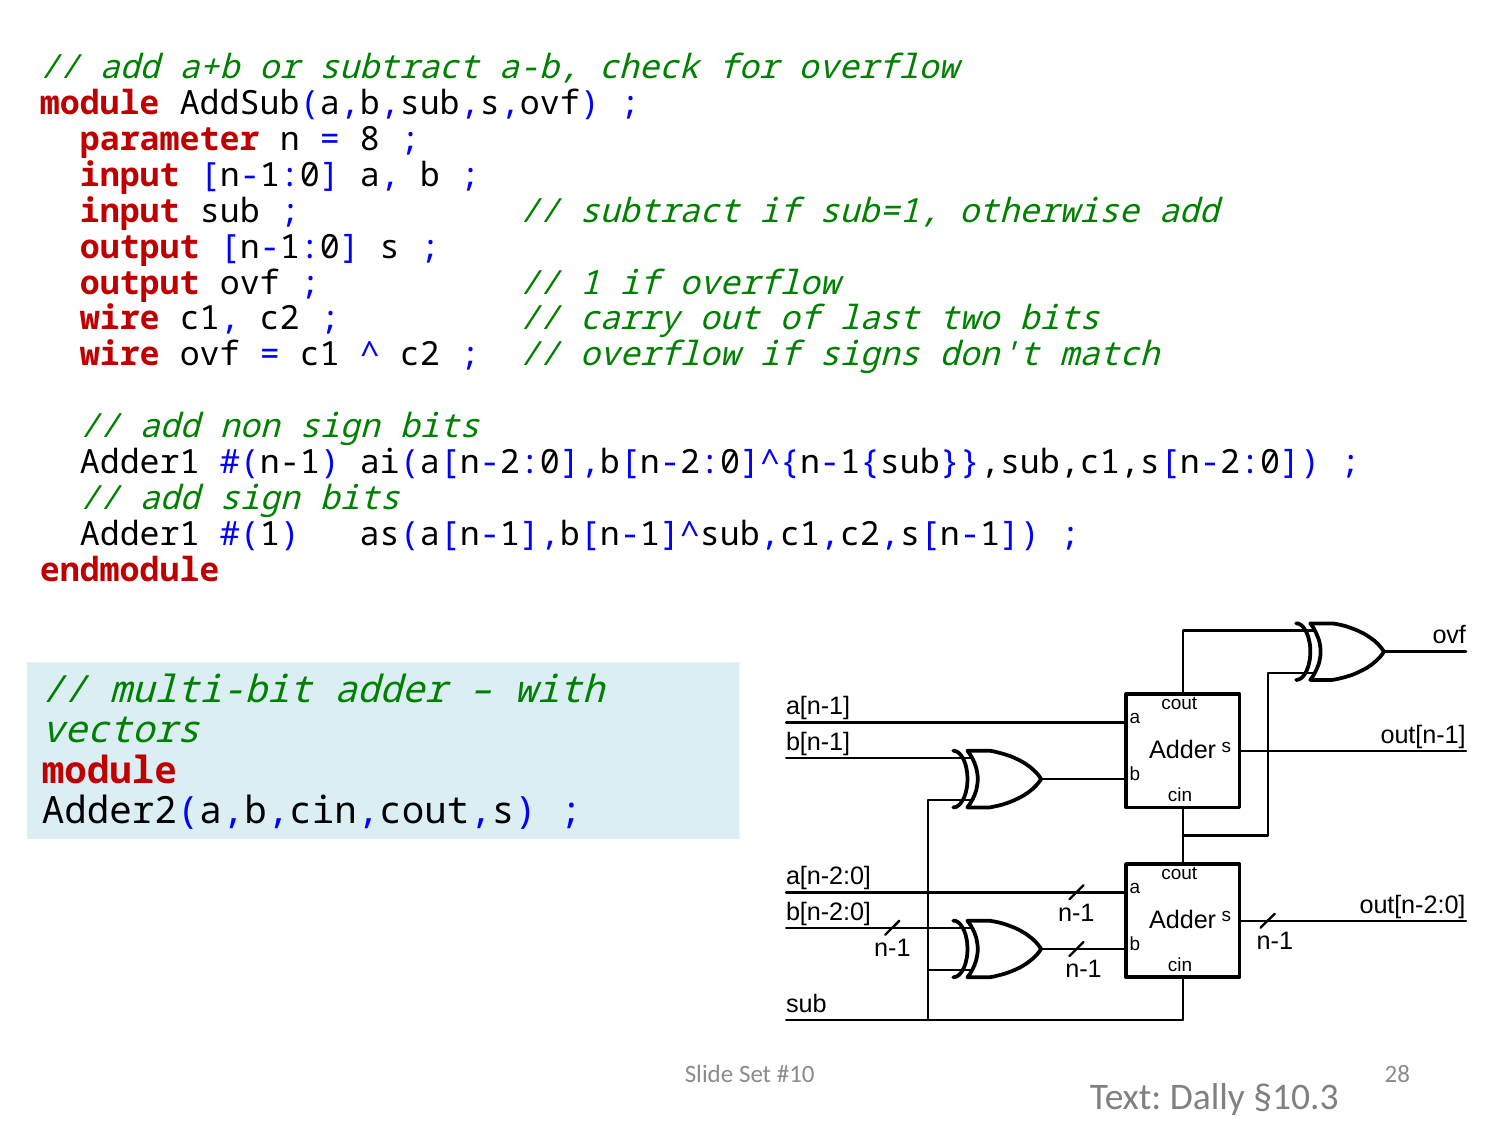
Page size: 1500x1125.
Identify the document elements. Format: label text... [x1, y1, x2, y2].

footer Slide Set #10 [512, 1042, 988, 1103]
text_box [781, 613, 1471, 1025]
text_box Text: Dally §10.3 [1074, 1103, 1400, 1125]
text_box // add a+b or subtract a-b, check for overflow module AddSub(a,b,sub,s,ovf) ; parameter n = 8 ; input [n-1:0] a, b ; input sub ; // subtract if sub=1, otherwise add output [n-1:0] s ; output ovf ; // 1 if overflow wire c1, c2 ; // carry out of last two bits wire ovf = c1 ^ c2 ; // overflow if signs don't match // add non sign bits Adder1 #(n-1) ai(a[n-2:0],b[n-2:0]^{n-1{sub}},sub,c1,s[n-2:0]) ; // add sign bits Adder1 #(1) as(a[n-1],b[n-1]^sub,c1,c2,s[n-1]) ; endmodule [24, 42, 1475, 596]
slide_number 28 [1074, 1042, 1425, 1103]
text_box // multi-bit adder – with vectors module Adder2(a,b,cin,cout,s) ; [27, 662, 740, 839]
